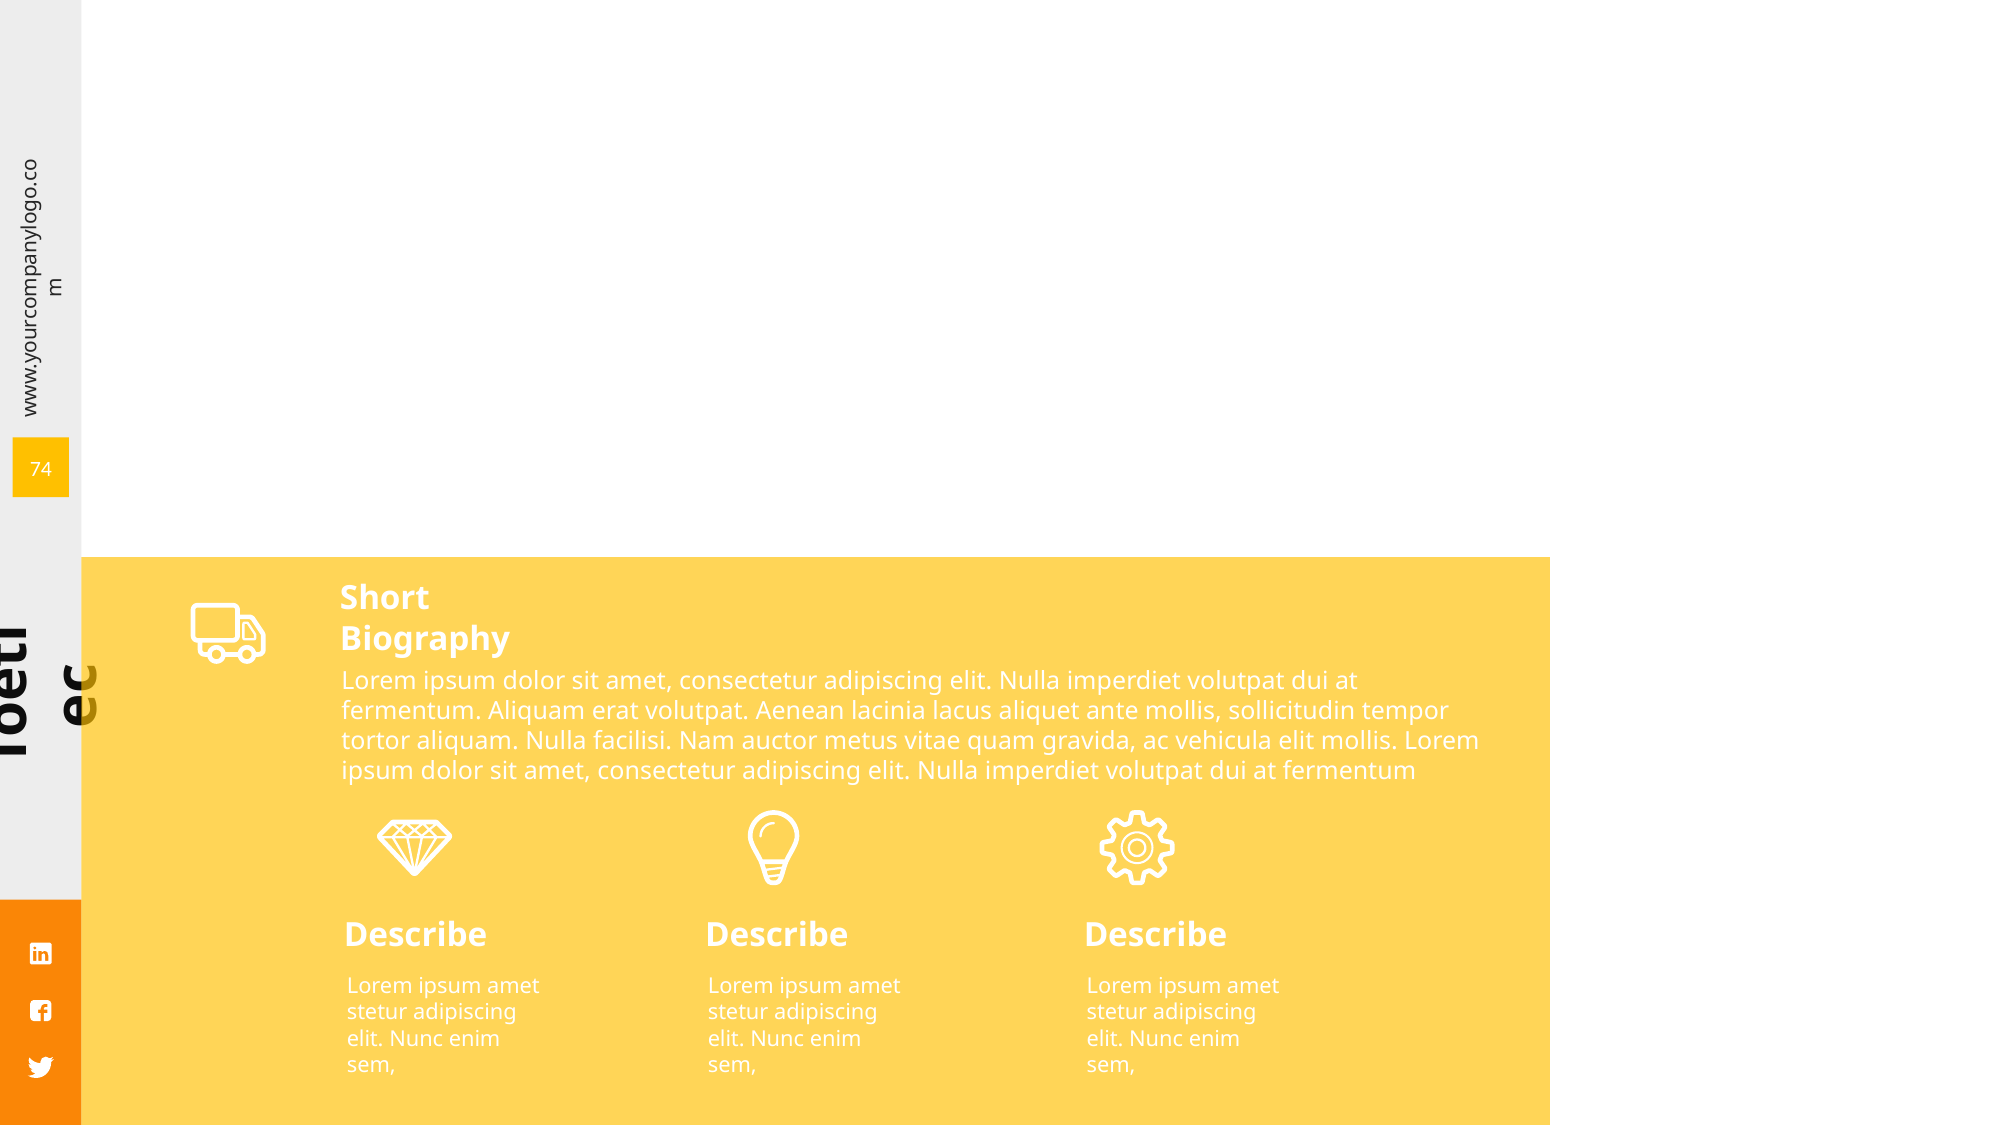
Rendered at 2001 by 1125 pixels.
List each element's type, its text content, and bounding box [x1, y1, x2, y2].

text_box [1099, 810, 1175, 886]
picture [81, 0, 2000, 1125]
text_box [190, 602, 266, 664]
slide_number 74 [12, 437, 69, 498]
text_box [747, 810, 800, 886]
